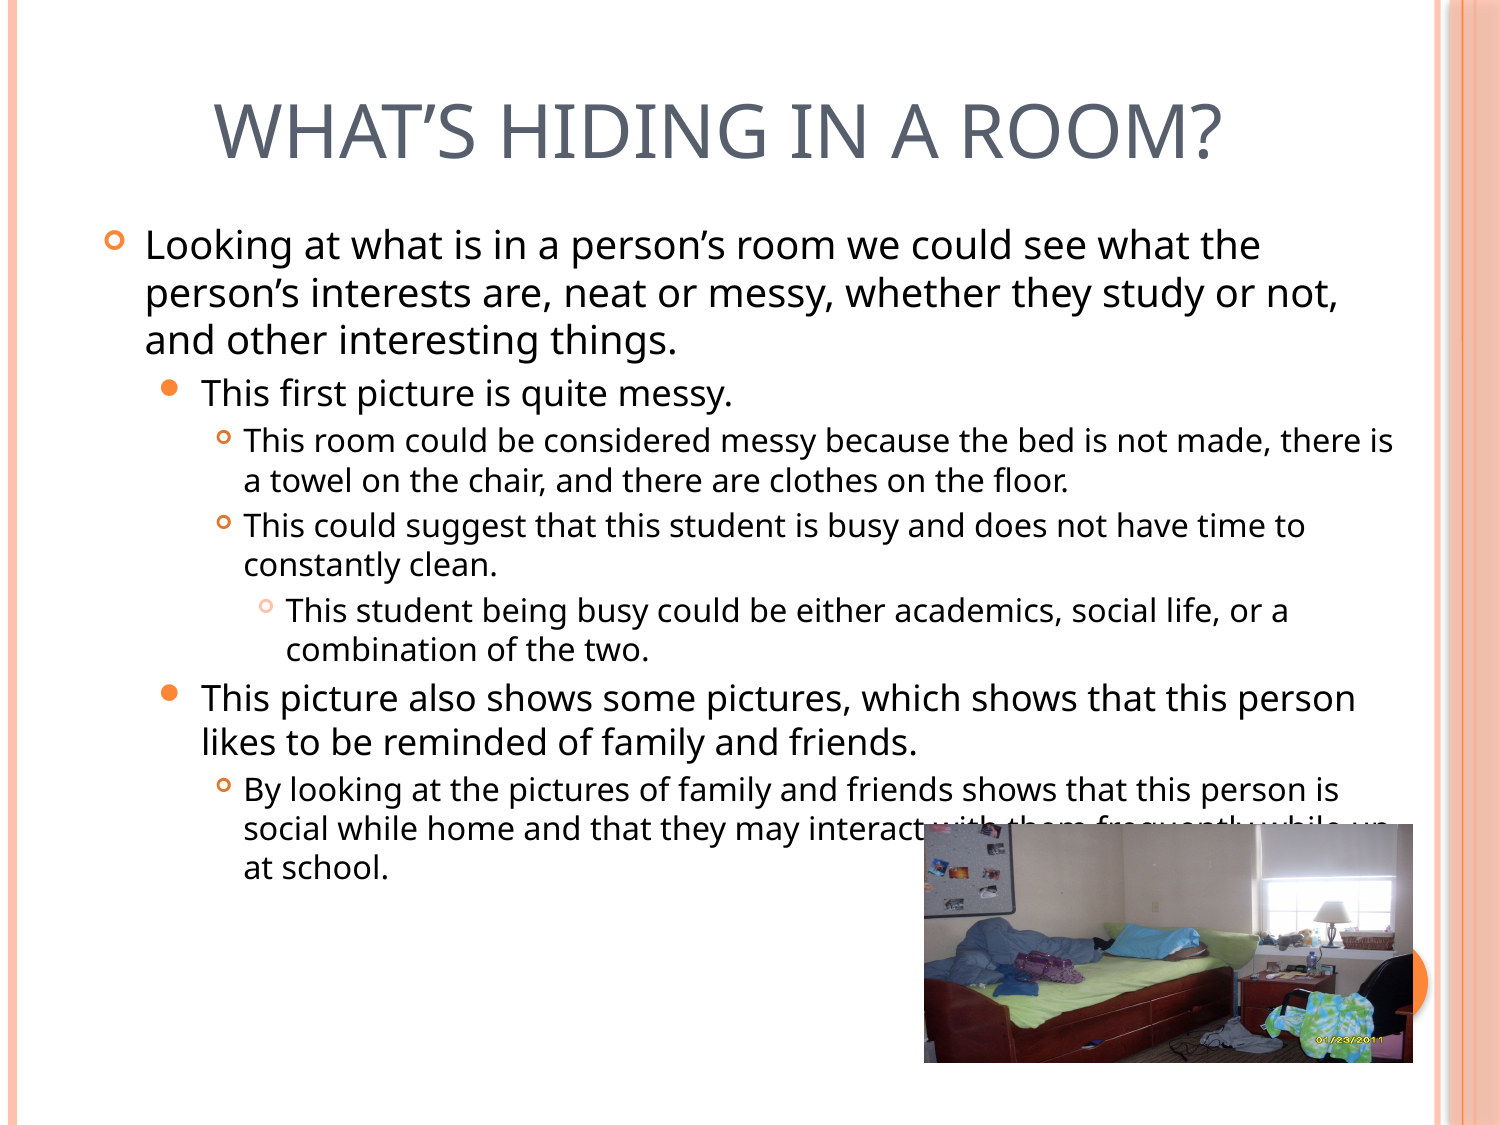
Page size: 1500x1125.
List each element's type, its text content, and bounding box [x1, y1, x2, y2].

title What’s Hiding in a Room? [187, 50, 1250, 182]
picture [924, 824, 1413, 1063]
list Looking at what is in a person’s room we could see what the person’s interests are, neat or messy, whether they study or not, and other interesting things. This first picture is quite messy. This room could be considered messy because the bed is not made, there is a towel on the chair, and there are clothes on the floor. This could suggest that this student is busy and does not have time to constantly clean. This student being busy could be either academics, social life, or a combination of the two. This picture also shows some pictures, which shows that this person likes to be reminded of family and friends. By looking at the pictures of family and friends shows that this person is social while home and that they may interact with them frequently while up at school. [87, 212, 1425, 900]
